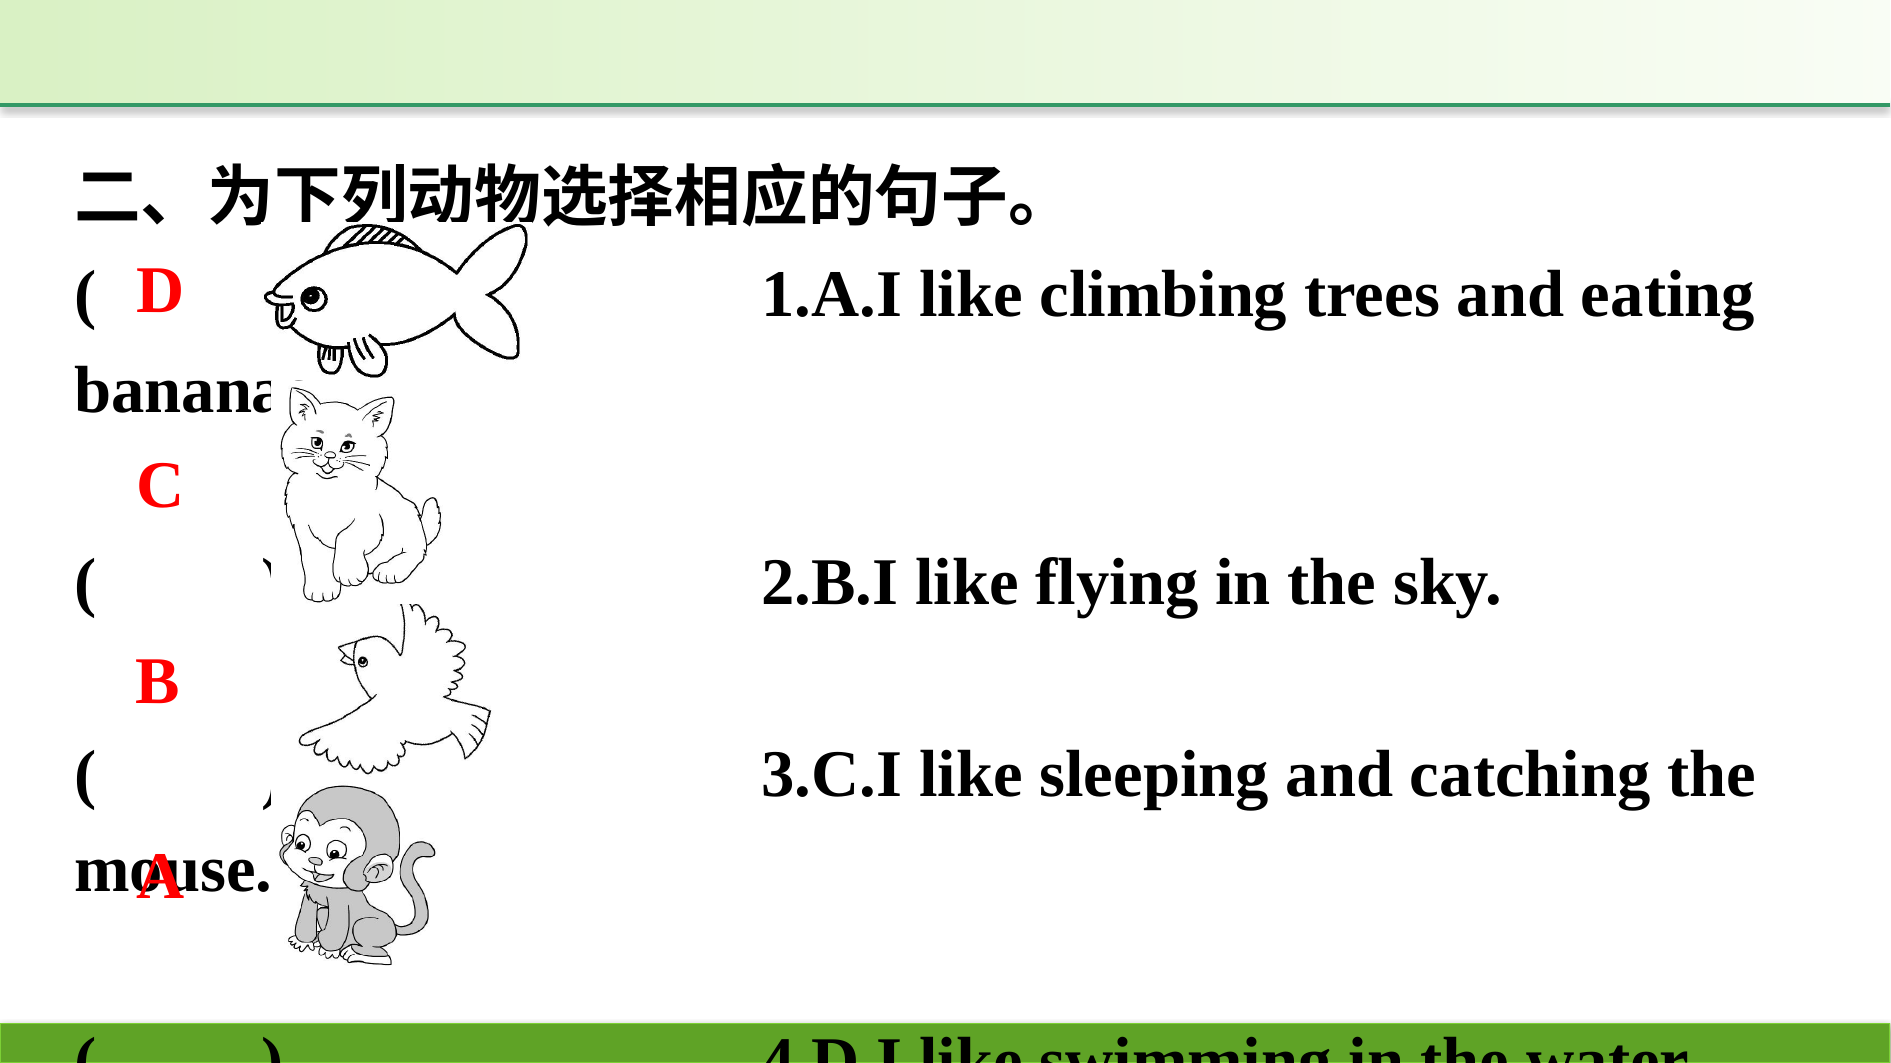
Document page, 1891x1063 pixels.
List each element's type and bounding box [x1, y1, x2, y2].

text_box [59, 130, 1855, 969]
